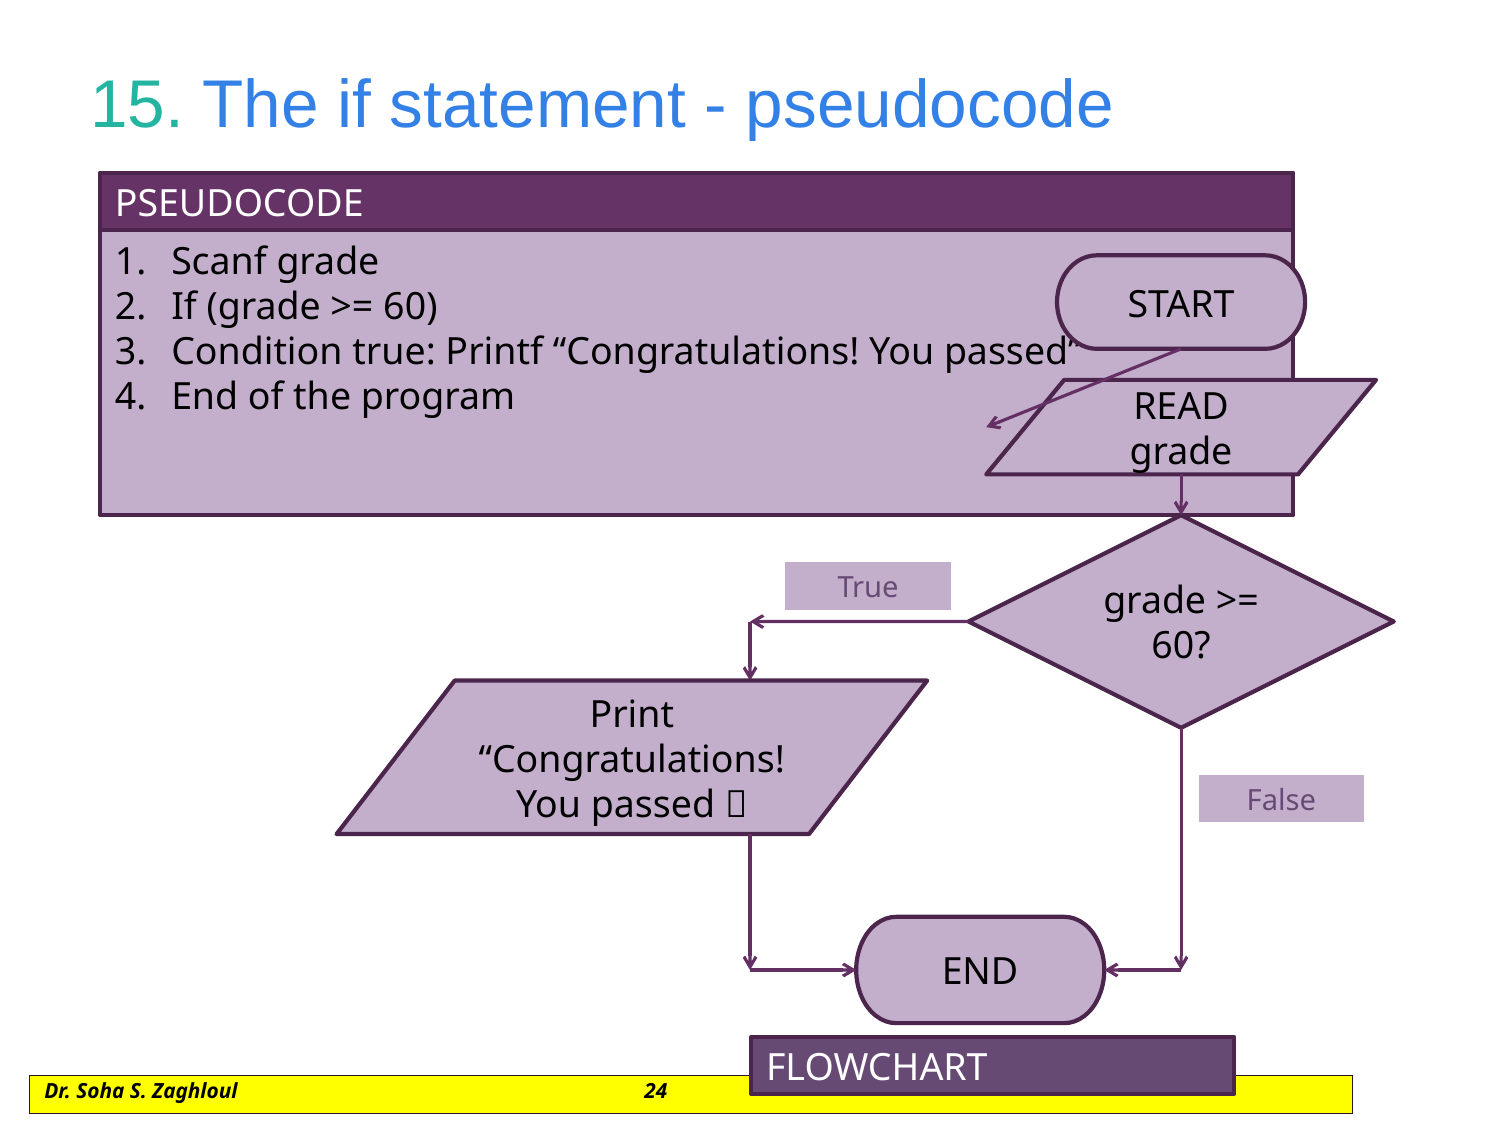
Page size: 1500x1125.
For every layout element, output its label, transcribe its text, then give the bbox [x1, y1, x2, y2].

text_box Dr. Soha S. Zaghloul 24 [29, 1075, 1353, 1114]
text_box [99, 172, 1294, 516]
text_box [335, 254, 1395, 1095]
title 15. The if statement - pseudocode [75, 52, 1471, 149]
